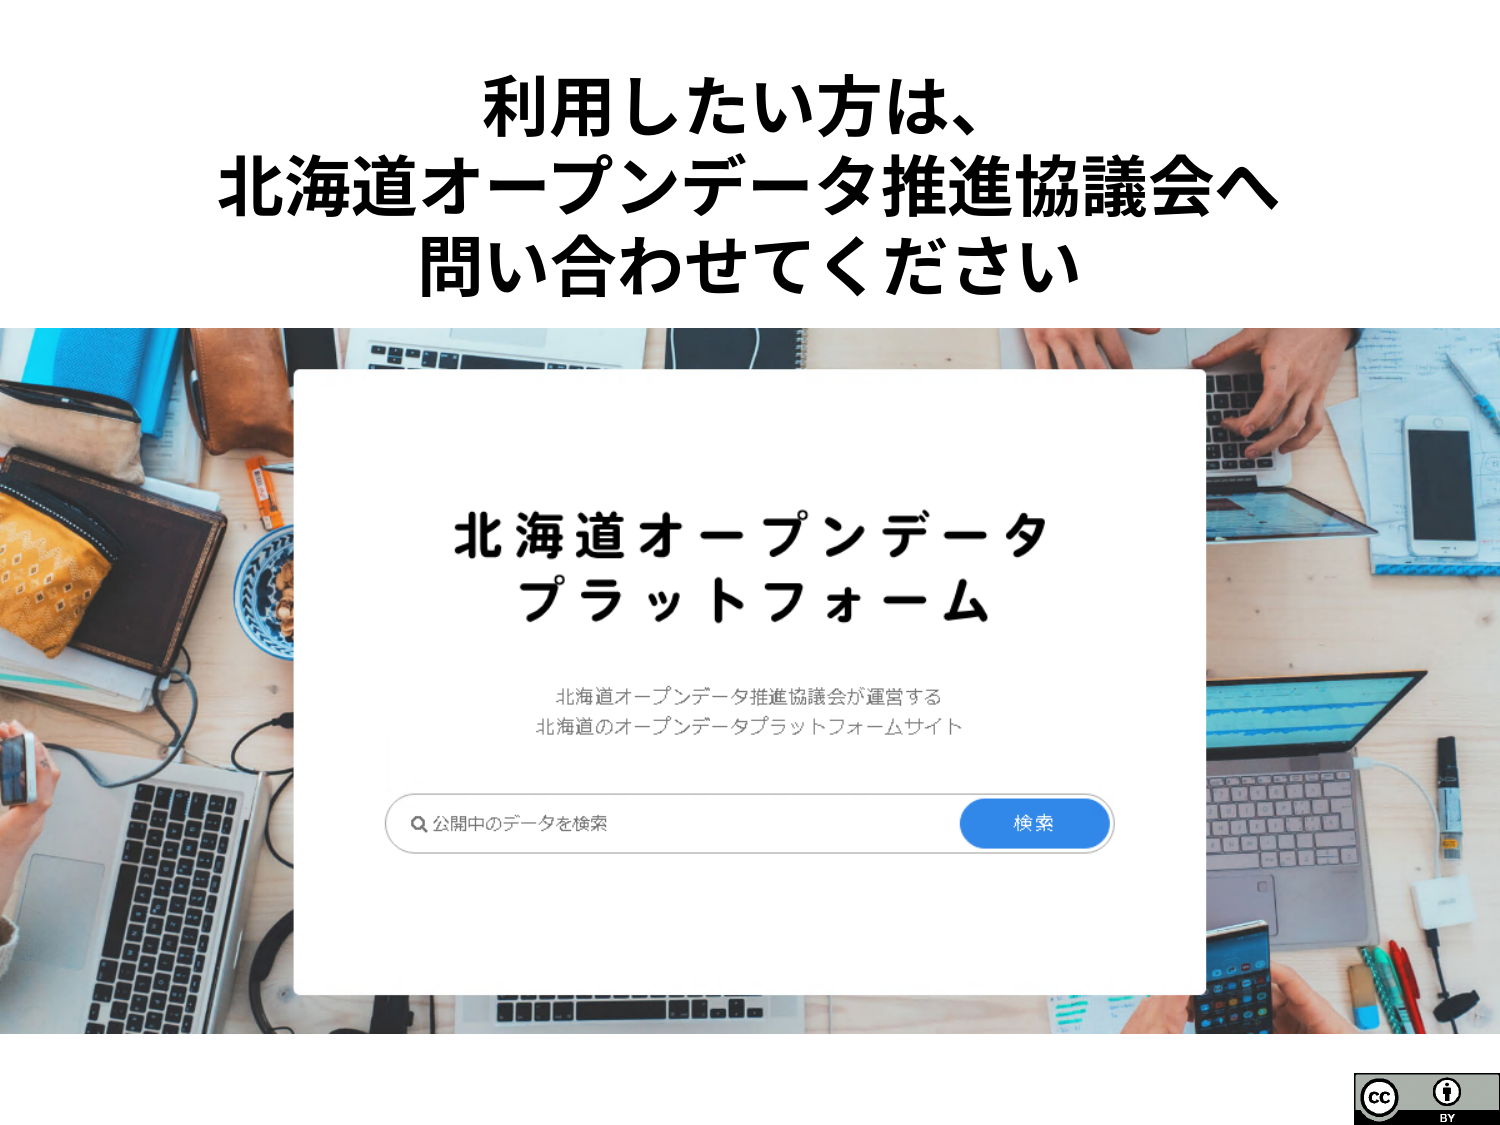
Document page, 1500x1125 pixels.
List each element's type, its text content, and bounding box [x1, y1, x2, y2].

text_box 利用したい方は、 北海道オープンデータ推進協議会へ 問い合わせてください [0, 56, 1500, 312]
picture [0, 328, 1500, 1034]
picture [1354, 1073, 1500, 1125]
